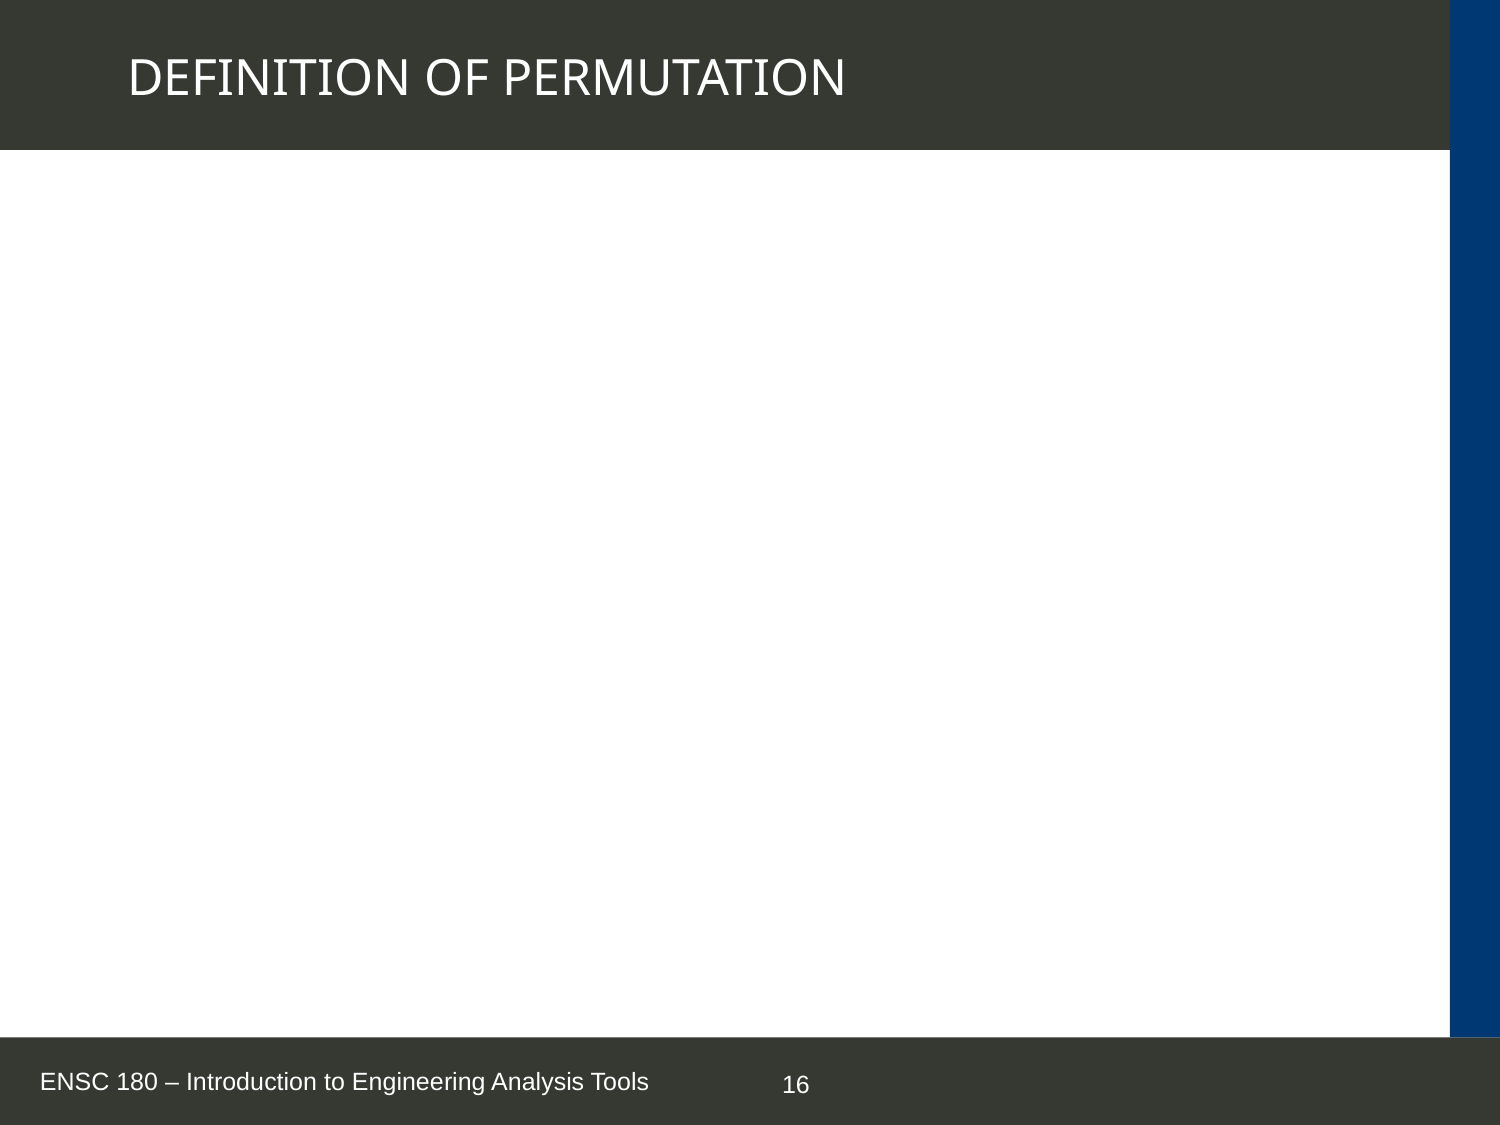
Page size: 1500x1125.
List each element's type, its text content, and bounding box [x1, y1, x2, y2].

footer ENSC 180 – Introduction to Engineering Analysis Tools [24, 1057, 740, 1113]
title DEFINITION OF PERMUTATION [112, 37, 1450, 138]
